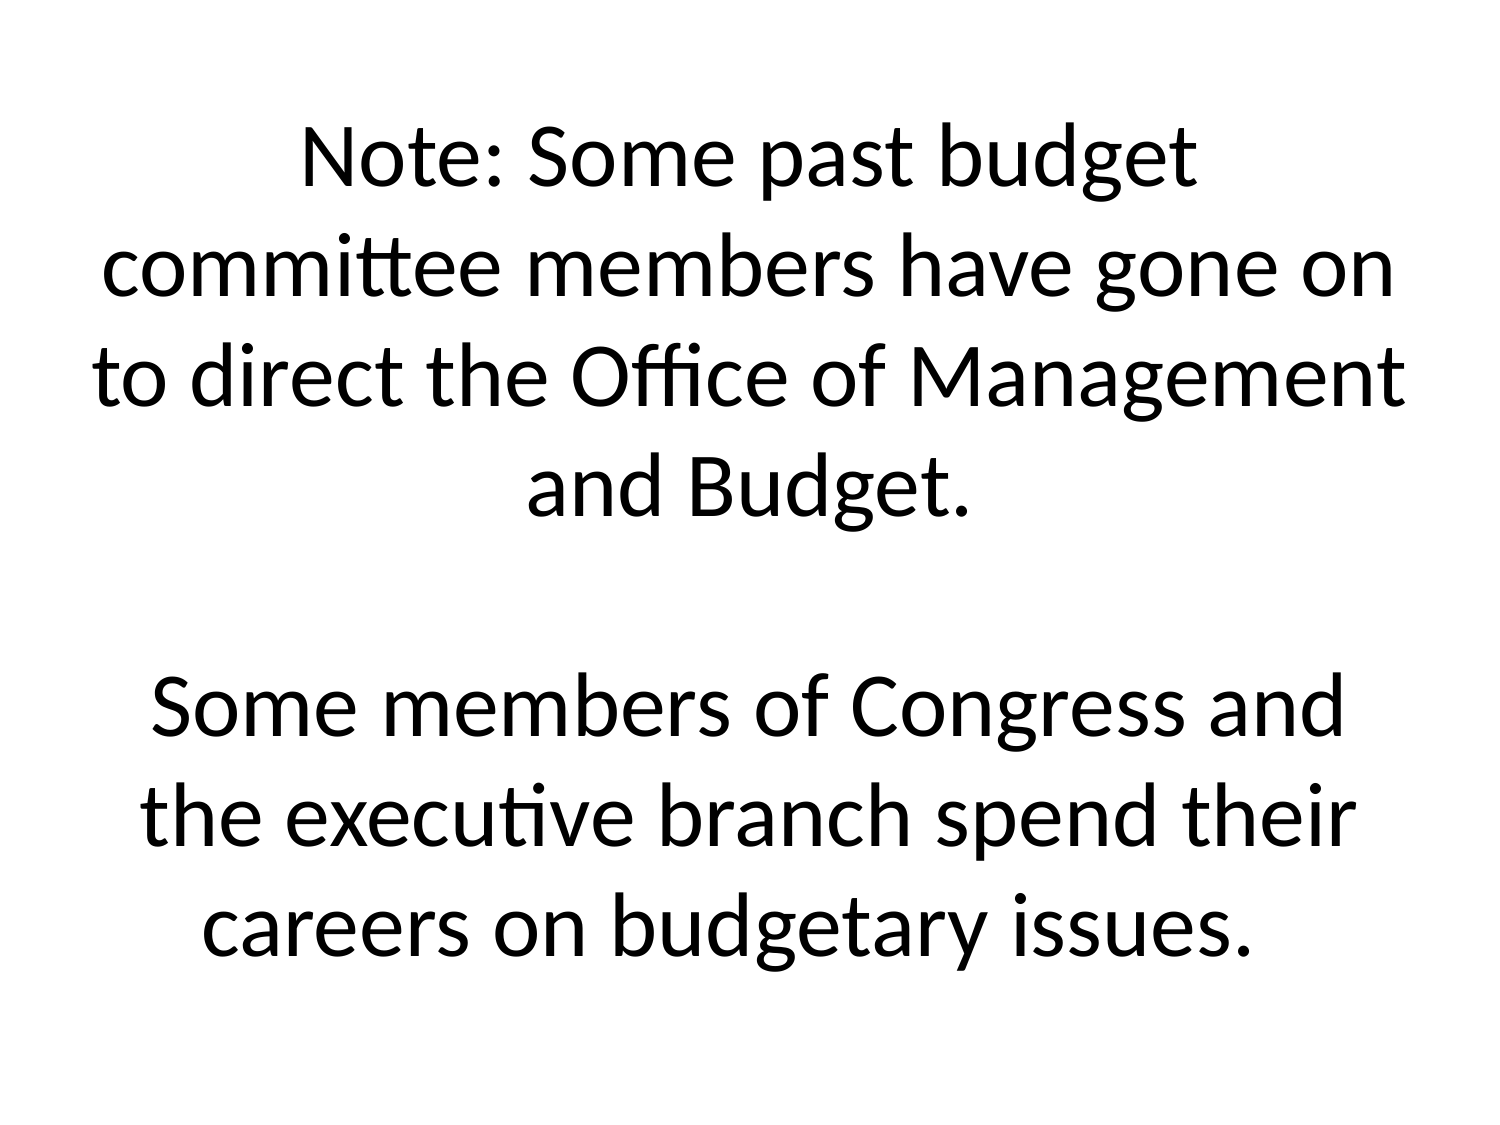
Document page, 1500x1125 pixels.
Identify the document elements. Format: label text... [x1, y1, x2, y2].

title Note: Some past budget committee members have gone on to direct the Office of Management and Budget. Some members of Congress and the executive branch spend their careers on budgetary issues. [74, 44, 1426, 1026]
